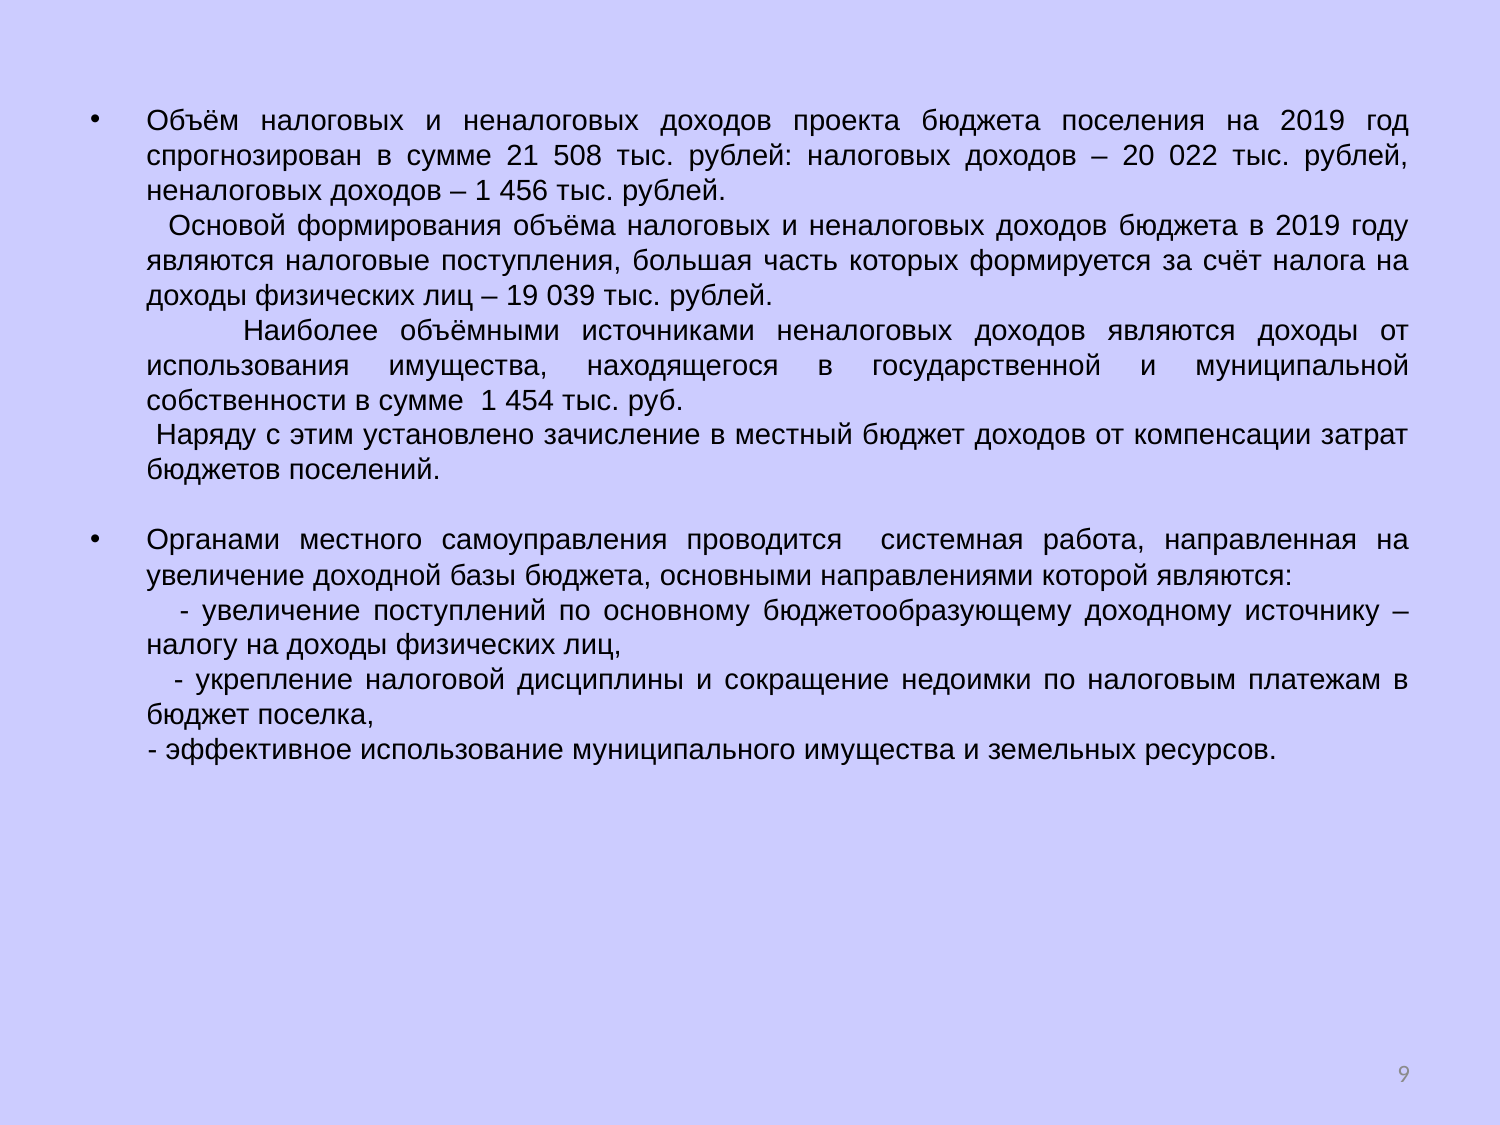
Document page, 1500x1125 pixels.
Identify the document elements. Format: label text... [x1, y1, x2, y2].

list Объём налоговых и неналоговых доходов проекта бюджета поселения на 2019 год спрогнозирован в сумме 21 508 тыс. рублей: налоговых доходов – 20 022 тыс. рублей, неналоговых доходов – 1 456 тыс. рублей. Основой формирования объёма налоговых и неналоговых доходов бюджета в 2019 году являются налоговые поступления, большая часть которых формируется за счёт налога на доходы физических лиц – 19 039 тыс. рублей. Наиболее объёмными источниками неналоговых доходов являются доходы от использования имущества, находящегося в государственной и муниципальной собственности в сумме 1 454 тыс. руб. Наряду с этим установлено зачисление в местный бюджет доходов от компенсации затрат бюджетов поселений. Органами местного самоуправления проводится системная работа, направленная на увеличение доходной базы бюджета, основными направлениями которой являются: - увеличение поступлений по основному бюджетообразующему доходному источнику – налогу на доходы физических лиц, - укрепление налоговой дисциплины и сокращение недоимки по налоговым платежам в бюджет поселка, - эффективное использование муниципального имущества и земельных ресурсов. [74, 93, 1426, 1006]
slide_number 9 [1074, 1042, 1425, 1103]
